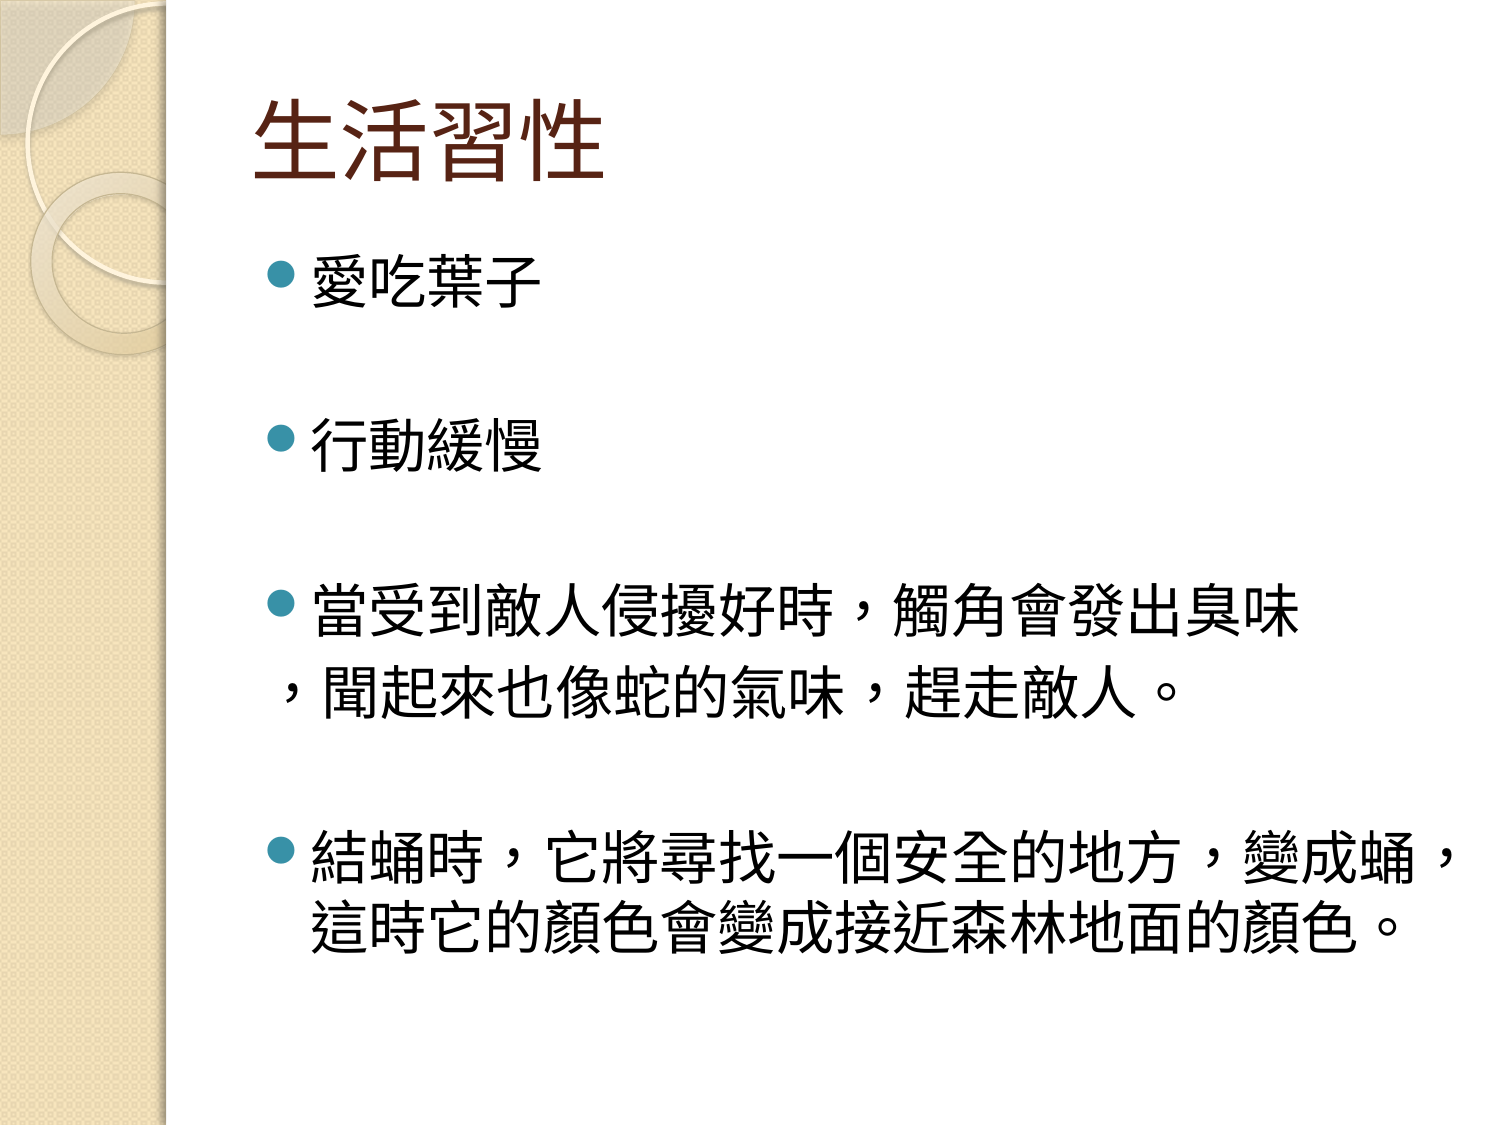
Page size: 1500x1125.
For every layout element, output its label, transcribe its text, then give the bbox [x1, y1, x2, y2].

title 生活習性 [235, 45, 1466, 233]
list 愛吃葉子 行動緩慢 當受到敵人侵擾好時，觸角會發出臭味 ，聞起來也像蛇的氣味，趕走敵人。 結蛹時，它將尋找一個安全的地方，變成蛹，這時它的顏色會變成接近森林地面的顏色。 [235, 237, 1466, 1025]
